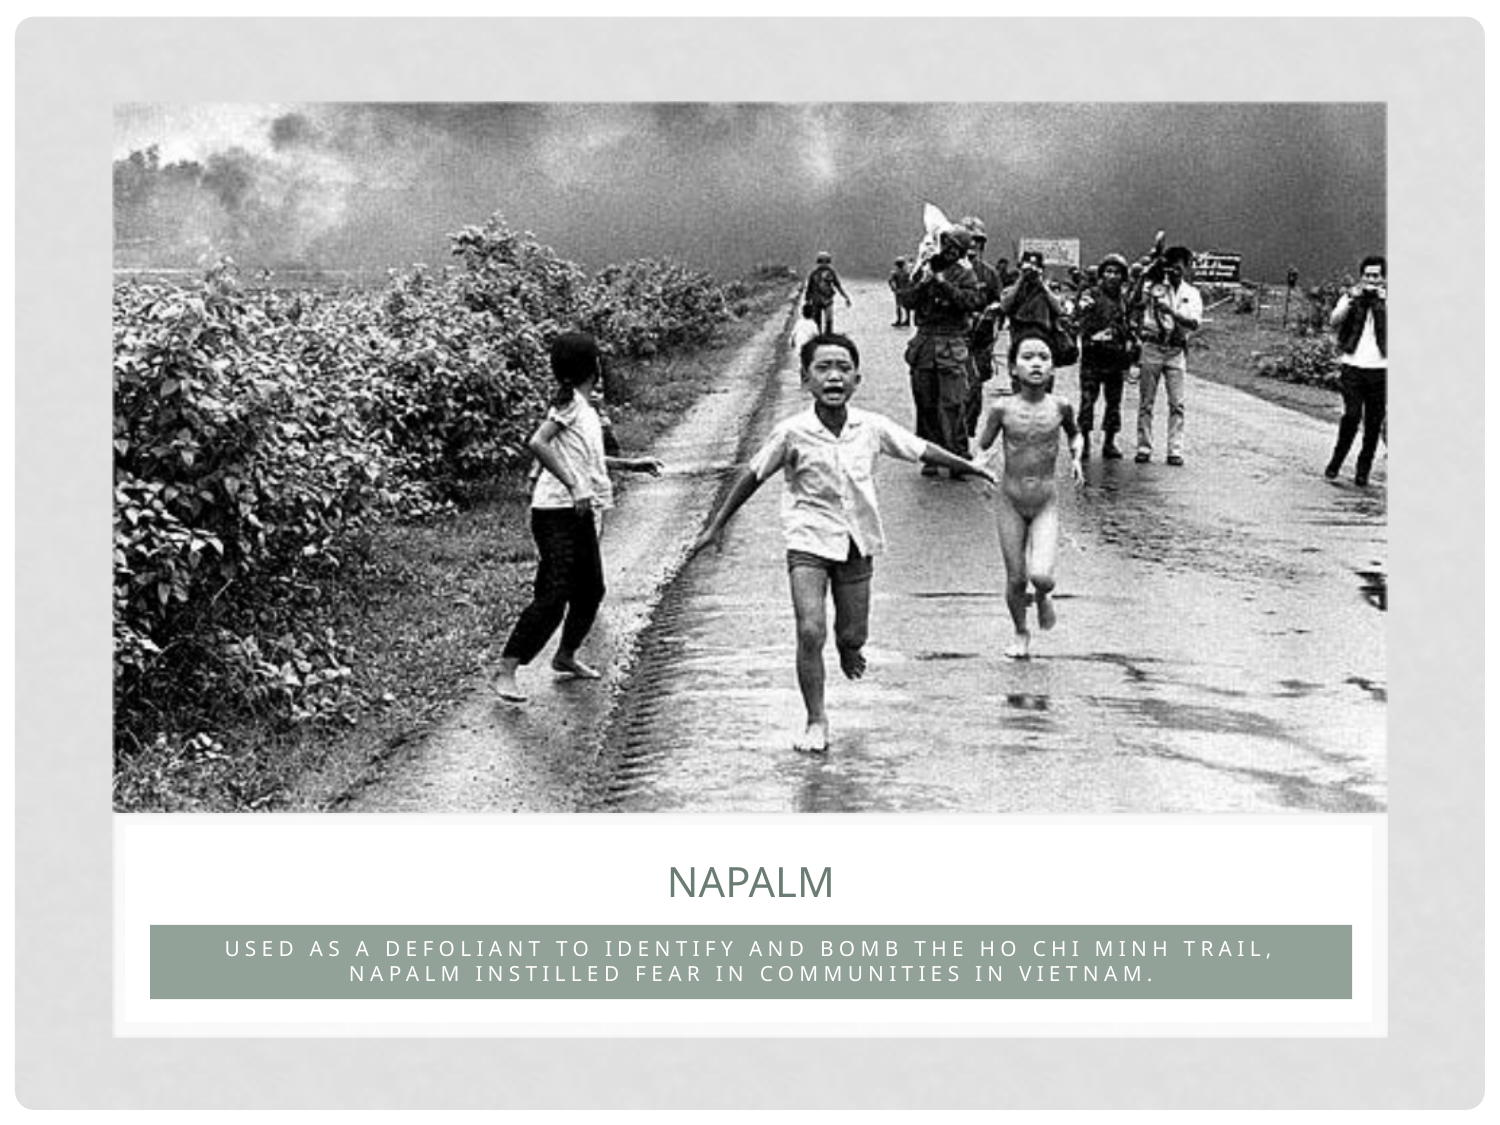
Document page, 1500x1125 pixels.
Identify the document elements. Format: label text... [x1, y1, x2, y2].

list Used as a defoliant to identify and bomb the Ho Chi Minh trail, napalm instilled fear in communities in Vietnam. [156, 927, 1346, 994]
title napalm [150, 837, 1353, 924]
picture [112, 101, 1388, 813]
